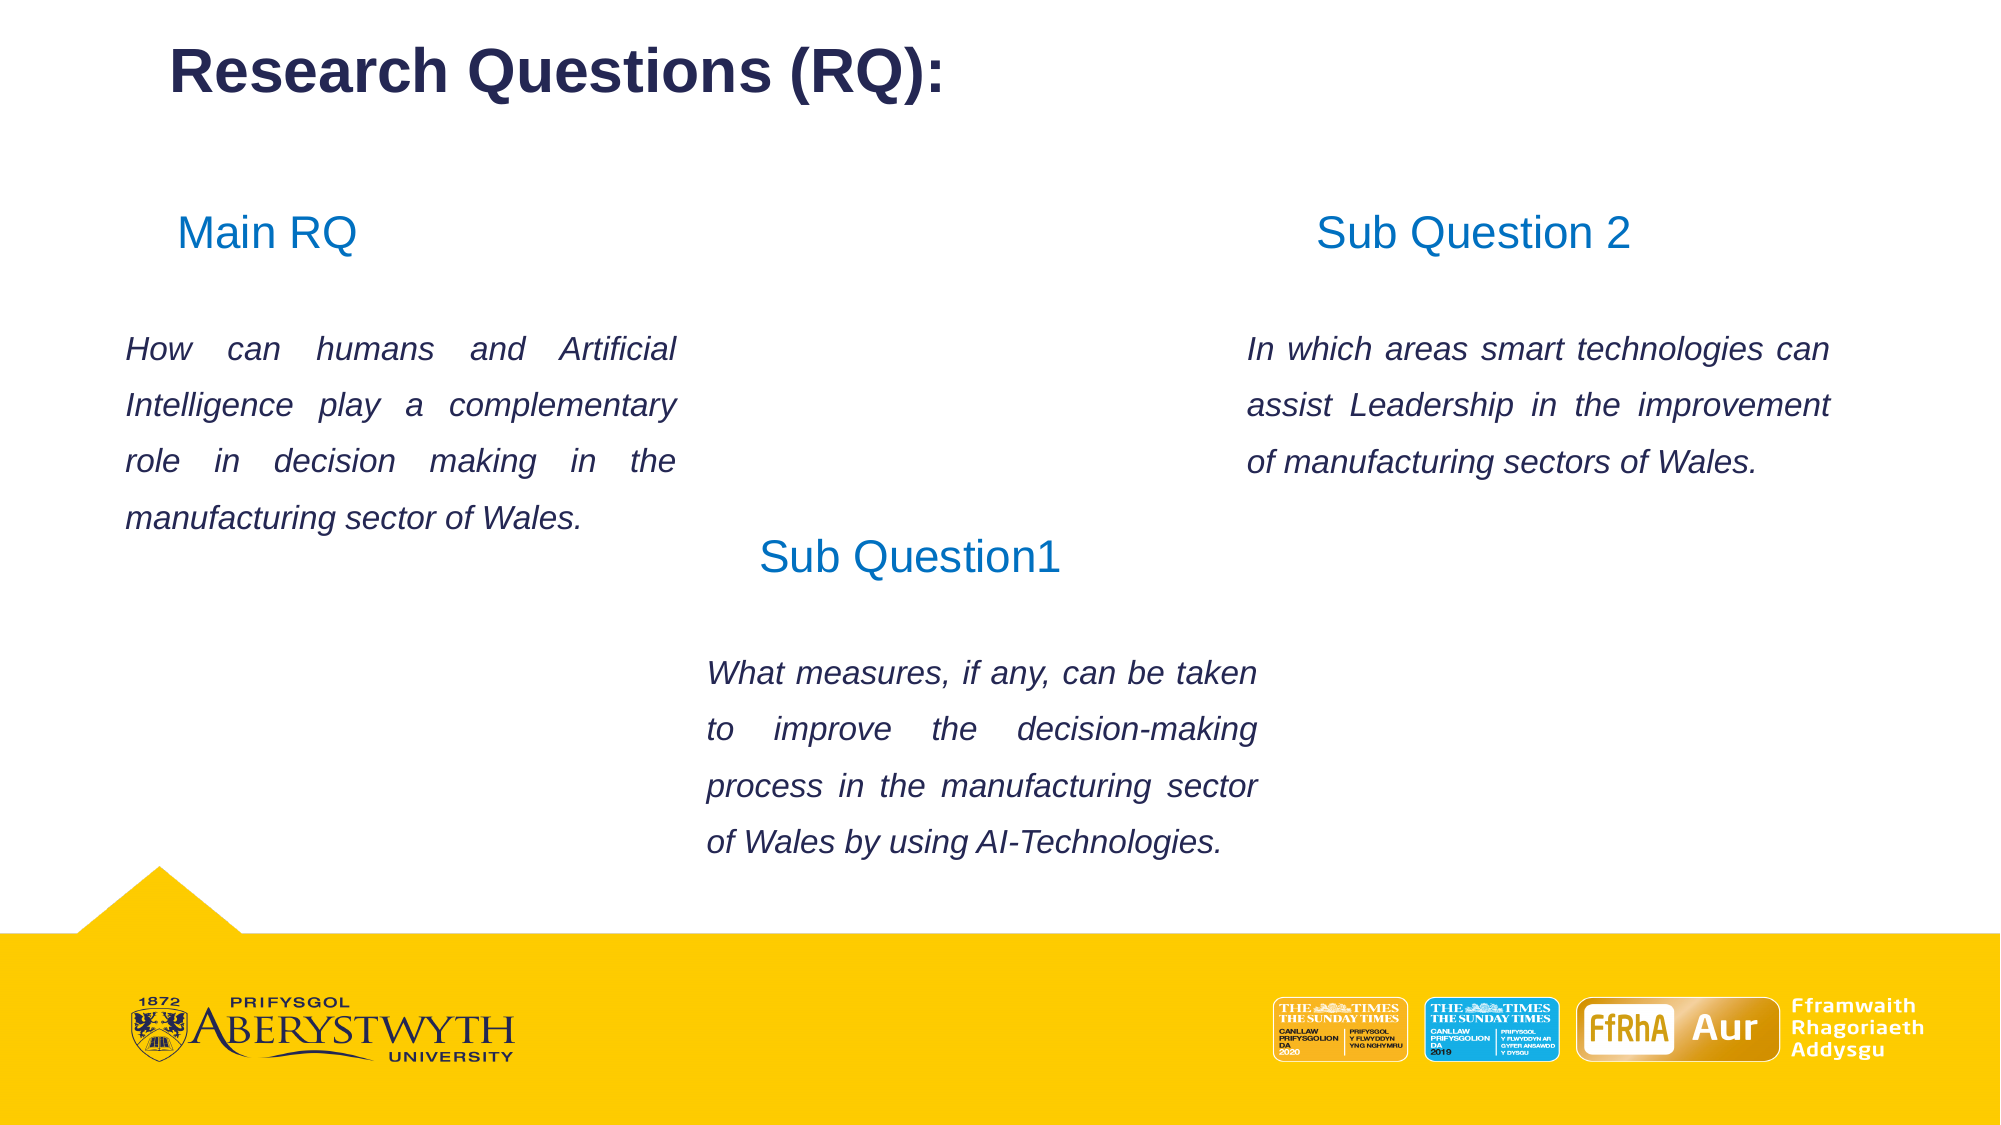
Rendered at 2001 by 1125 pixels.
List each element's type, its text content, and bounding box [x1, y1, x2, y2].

text_box Research Questions (RQ): [154, 21, 1705, 114]
text_box Sub Question1 [744, 519, 1078, 590]
text_box What measures, if any, can be taken to improve the decision-making process in the manufacturing sector of Wales by using AI-Technologies. [691, 627, 1274, 866]
picture [0, 866, 2000, 1125]
text_box Sub Question 2 [1301, 195, 1874, 265]
text_box Main RQ [162, 195, 373, 265]
text_box How can humans and Artificial Intelligence play a complementary role in decision making in the manufacturing sector of Wales. [110, 303, 692, 544]
text_box In which areas smart technologies can assist Leadership in the improvement of manufacturing sectors of Wales. [1232, 303, 1846, 487]
